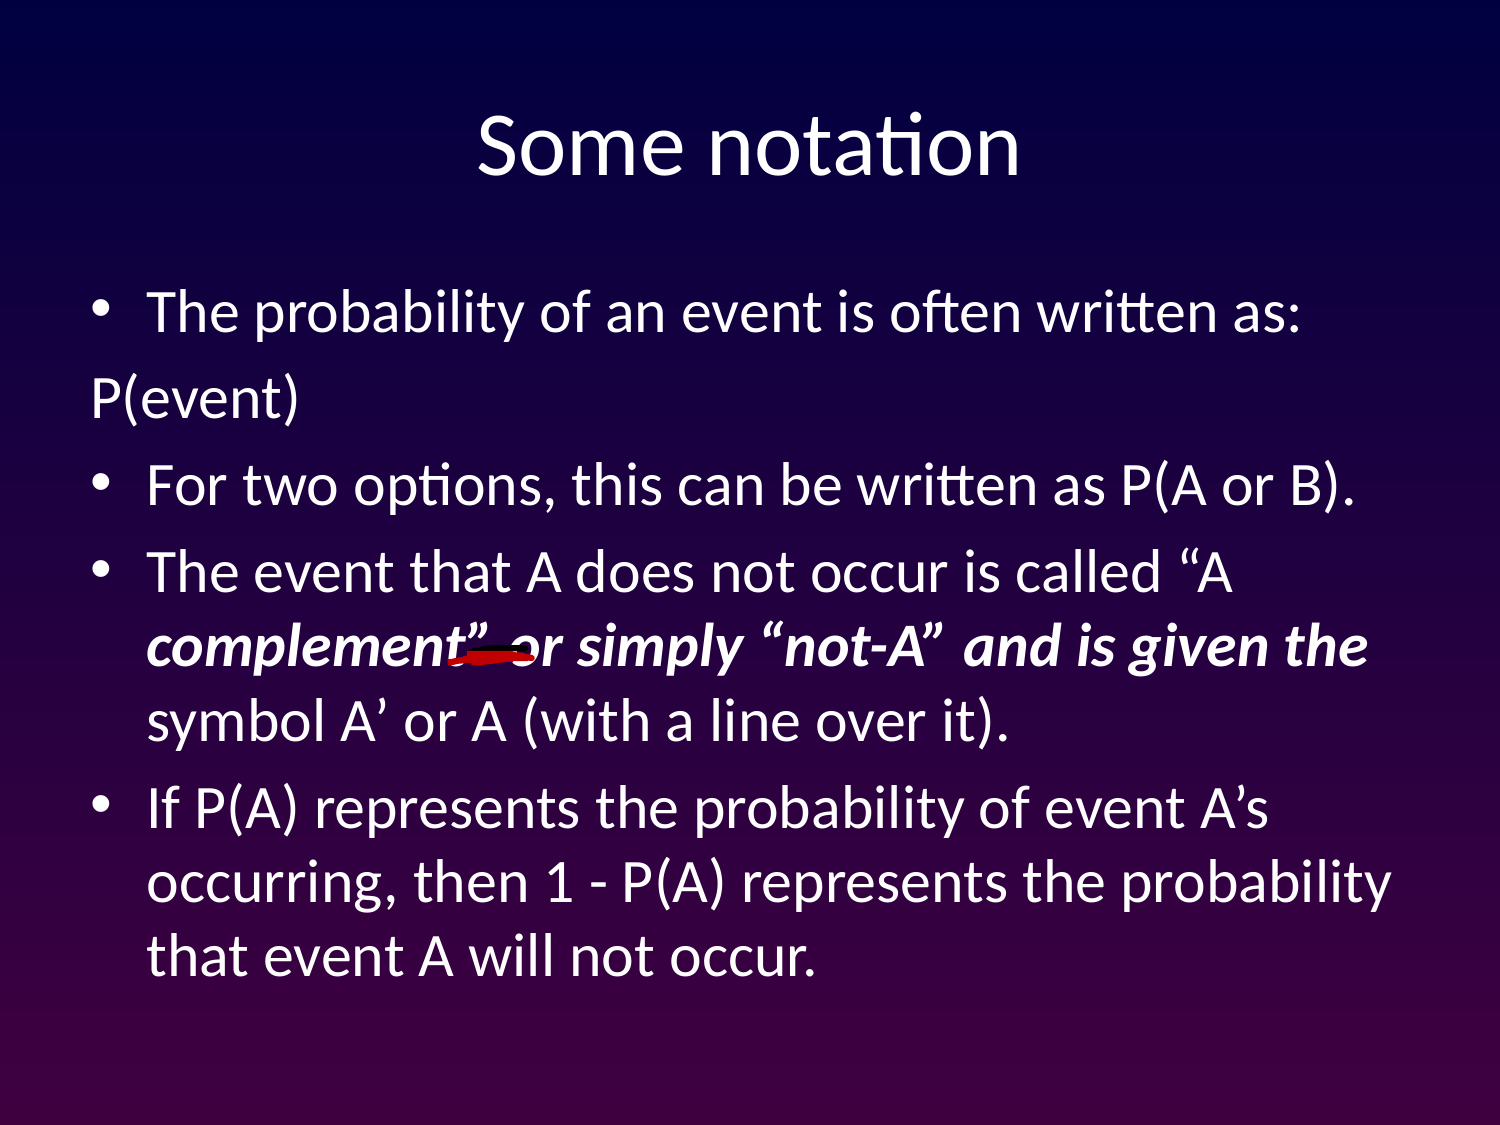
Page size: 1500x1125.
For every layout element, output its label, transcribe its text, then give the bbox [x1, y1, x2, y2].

title Some notation [75, 45, 1425, 233]
text_box [447, 654, 533, 664]
text_box [470, 647, 526, 653]
list The probability of an event is often written as: P(event) For two options, this can be written as P(A or B). The event that A does not occur is called “A complement” or simply “not-A” and is given the symbol A’ or A (with a line over it). If P(A) represents the probability of event A’s occurring, then 1 - P(A) represents the probability that event A will not occur. [75, 262, 1425, 1005]
